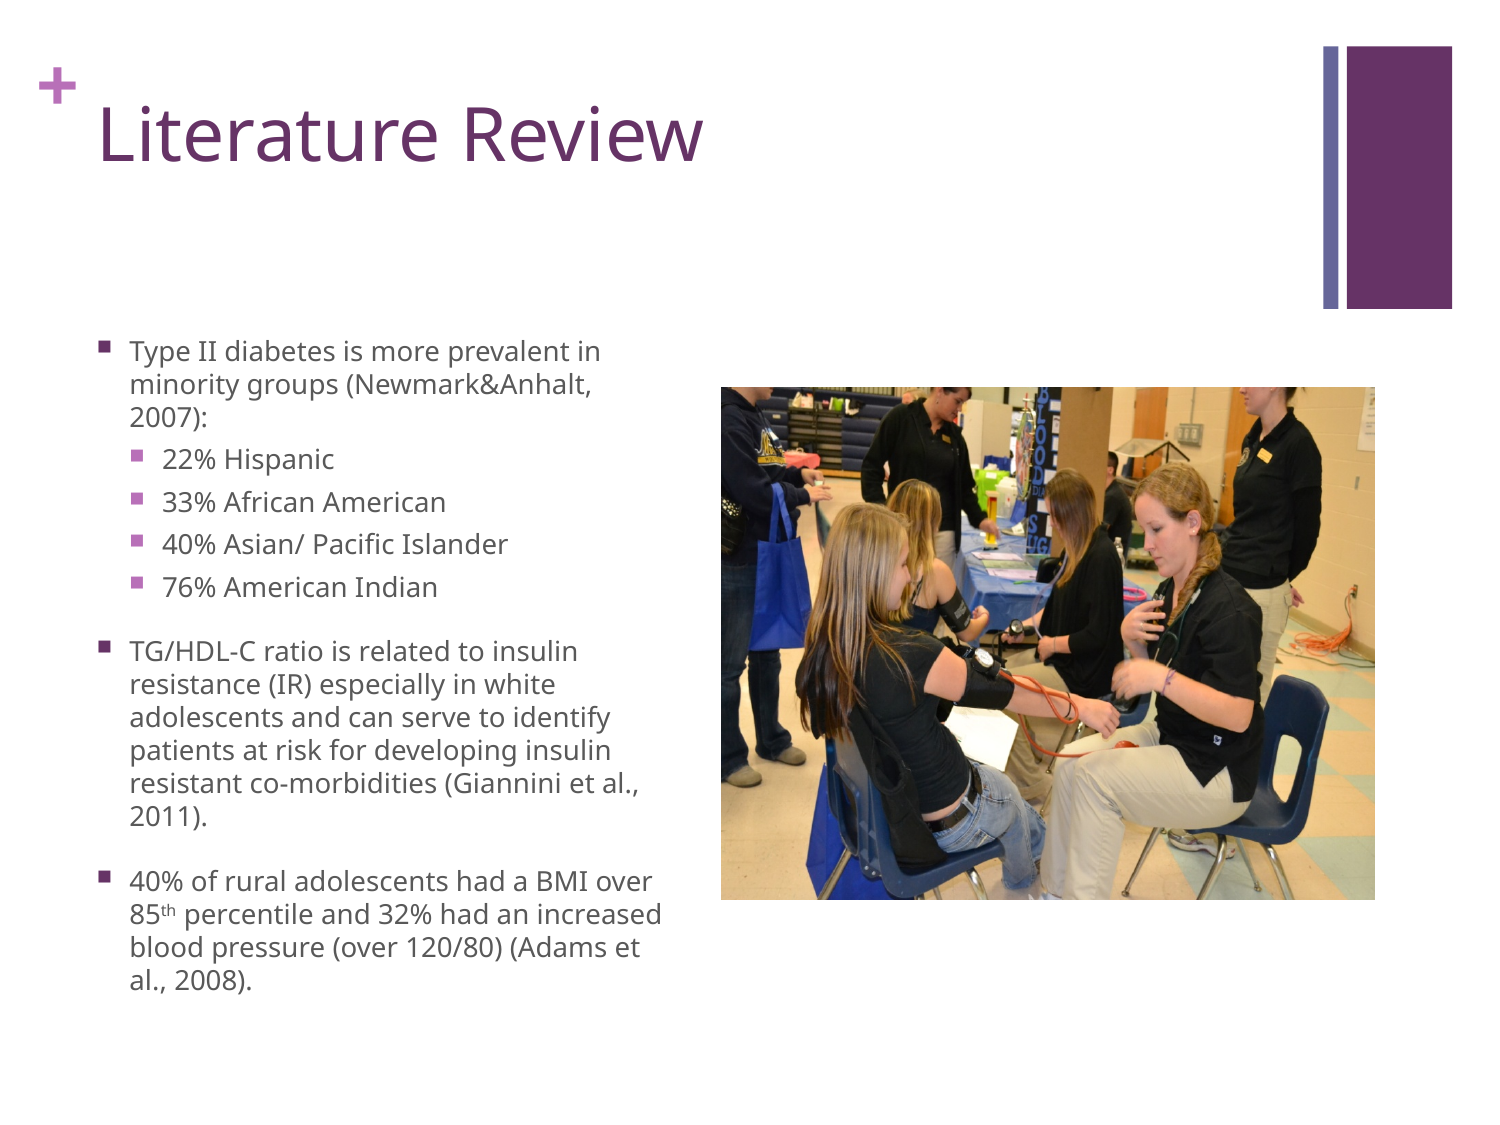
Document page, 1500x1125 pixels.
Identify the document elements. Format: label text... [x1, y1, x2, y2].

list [721, 386, 1376, 901]
list Type II diabetes is more prevalent in minority groups (Newmark&Anhalt, 2007): 22% Hispanic 33% African American 40% Asian/ Pacific Islander 76% American Indian TG/HDL-C ratio is related to insulin resistance (IR) especially in white adolescents and can serve to identify patients at risk for developing insulin resistant co-morbidities (Giannini et al., 2011). 40% of rural adolescents had a BMI over 85th percentile and 32% had an increased blood pressure (over 120/80) (Adams et al., 2008). [81, 325, 682, 1005]
title Literature Review [81, 79, 1322, 263]
